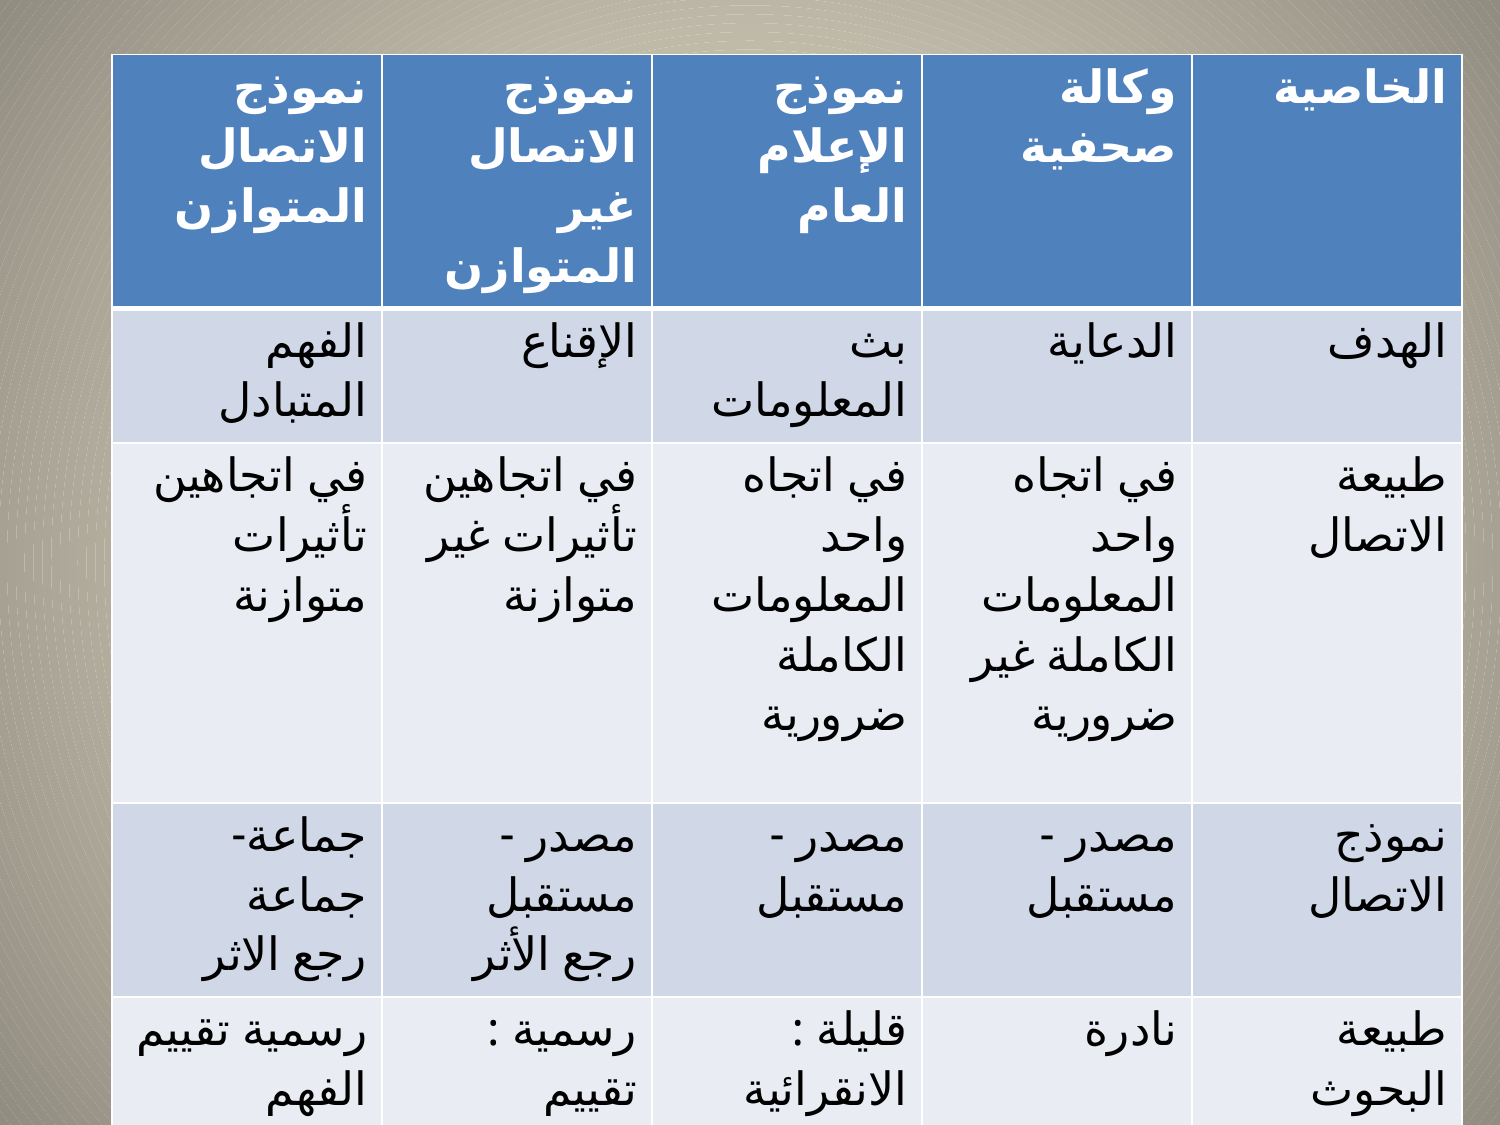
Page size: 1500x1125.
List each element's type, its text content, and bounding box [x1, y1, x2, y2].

table_header نموذج الاتصال غير المتوازن [383, 55, 651, 306]
table_cell نادرة [923, 998, 1191, 1125]
table_header الخاصية [1193, 55, 1461, 306]
table_cell الهدف [1193, 311, 1461, 442]
table_header نموذج الإعلام العام [653, 55, 921, 306]
table_cell قليلة : الانقرائية [653, 998, 921, 1125]
table_cell في اتجاه واحد المعلومات الكاملة غير ضرورية [923, 444, 1191, 802]
table_cell نموذج الاتصال [1193, 804, 1461, 996]
table_cell بث المعلومات [653, 311, 921, 442]
table_cell طبيعة الاتصال [1193, 444, 1461, 802]
table_cell الفهم المتبادل [113, 311, 381, 442]
table_cell في اتجاهين تأثيرات متوازنة [113, 444, 381, 802]
table_cell مصدر - مستقبل [653, 804, 921, 996]
table_cell في اتجاه واحد المعلومات الكاملة ضرورية [653, 444, 921, 802]
table_header نموذج الاتصال المتوازن [113, 55, 381, 306]
table_cell جماعة- جماعة رجع الاثر [113, 804, 381, 996]
table_cell مصدر - مستقبل [923, 804, 1191, 996]
table_cell رسمية تقييم الفهم المتبادل [113, 998, 381, 1125]
table_cell في اتجاهين تأثيرات غير متوازنة [383, 444, 651, 802]
table_cell رسمية : تقييم الاتجاهات [383, 998, 651, 1125]
table_cell الدعاية [923, 311, 1191, 442]
table_cell الإقناع [383, 311, 651, 442]
table_cell مصدر - مستقبل رجع الأثر [383, 804, 651, 996]
table_cell طبيعة البحوث [1193, 998, 1461, 1125]
table_header وكالة صحفية [923, 55, 1191, 306]
